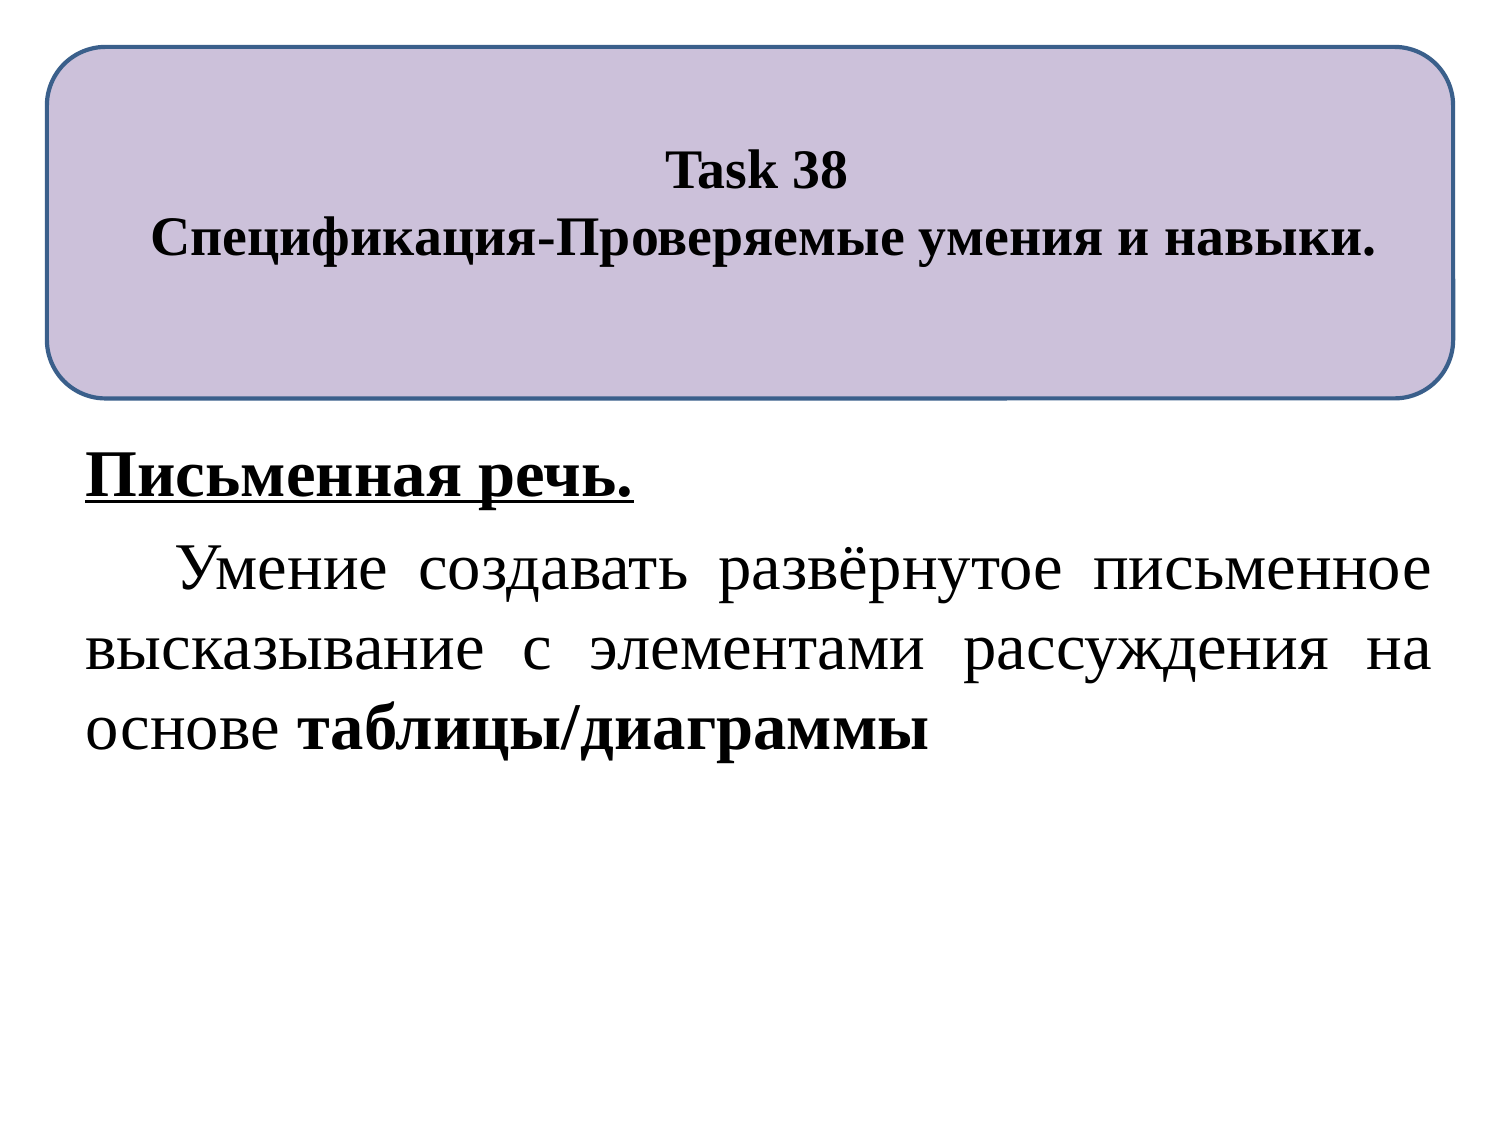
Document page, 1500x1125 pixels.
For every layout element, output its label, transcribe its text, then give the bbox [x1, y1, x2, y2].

title Task 38 Спецификация-Проверяемые умения и навыки. [82, 105, 1432, 293]
list Письменная речь. Умение создавать развёрнутое письменное высказывание с элементами рассуждения на основе таблицы/диаграммы [70, 421, 1449, 1125]
text_box [44, 44, 1456, 401]
